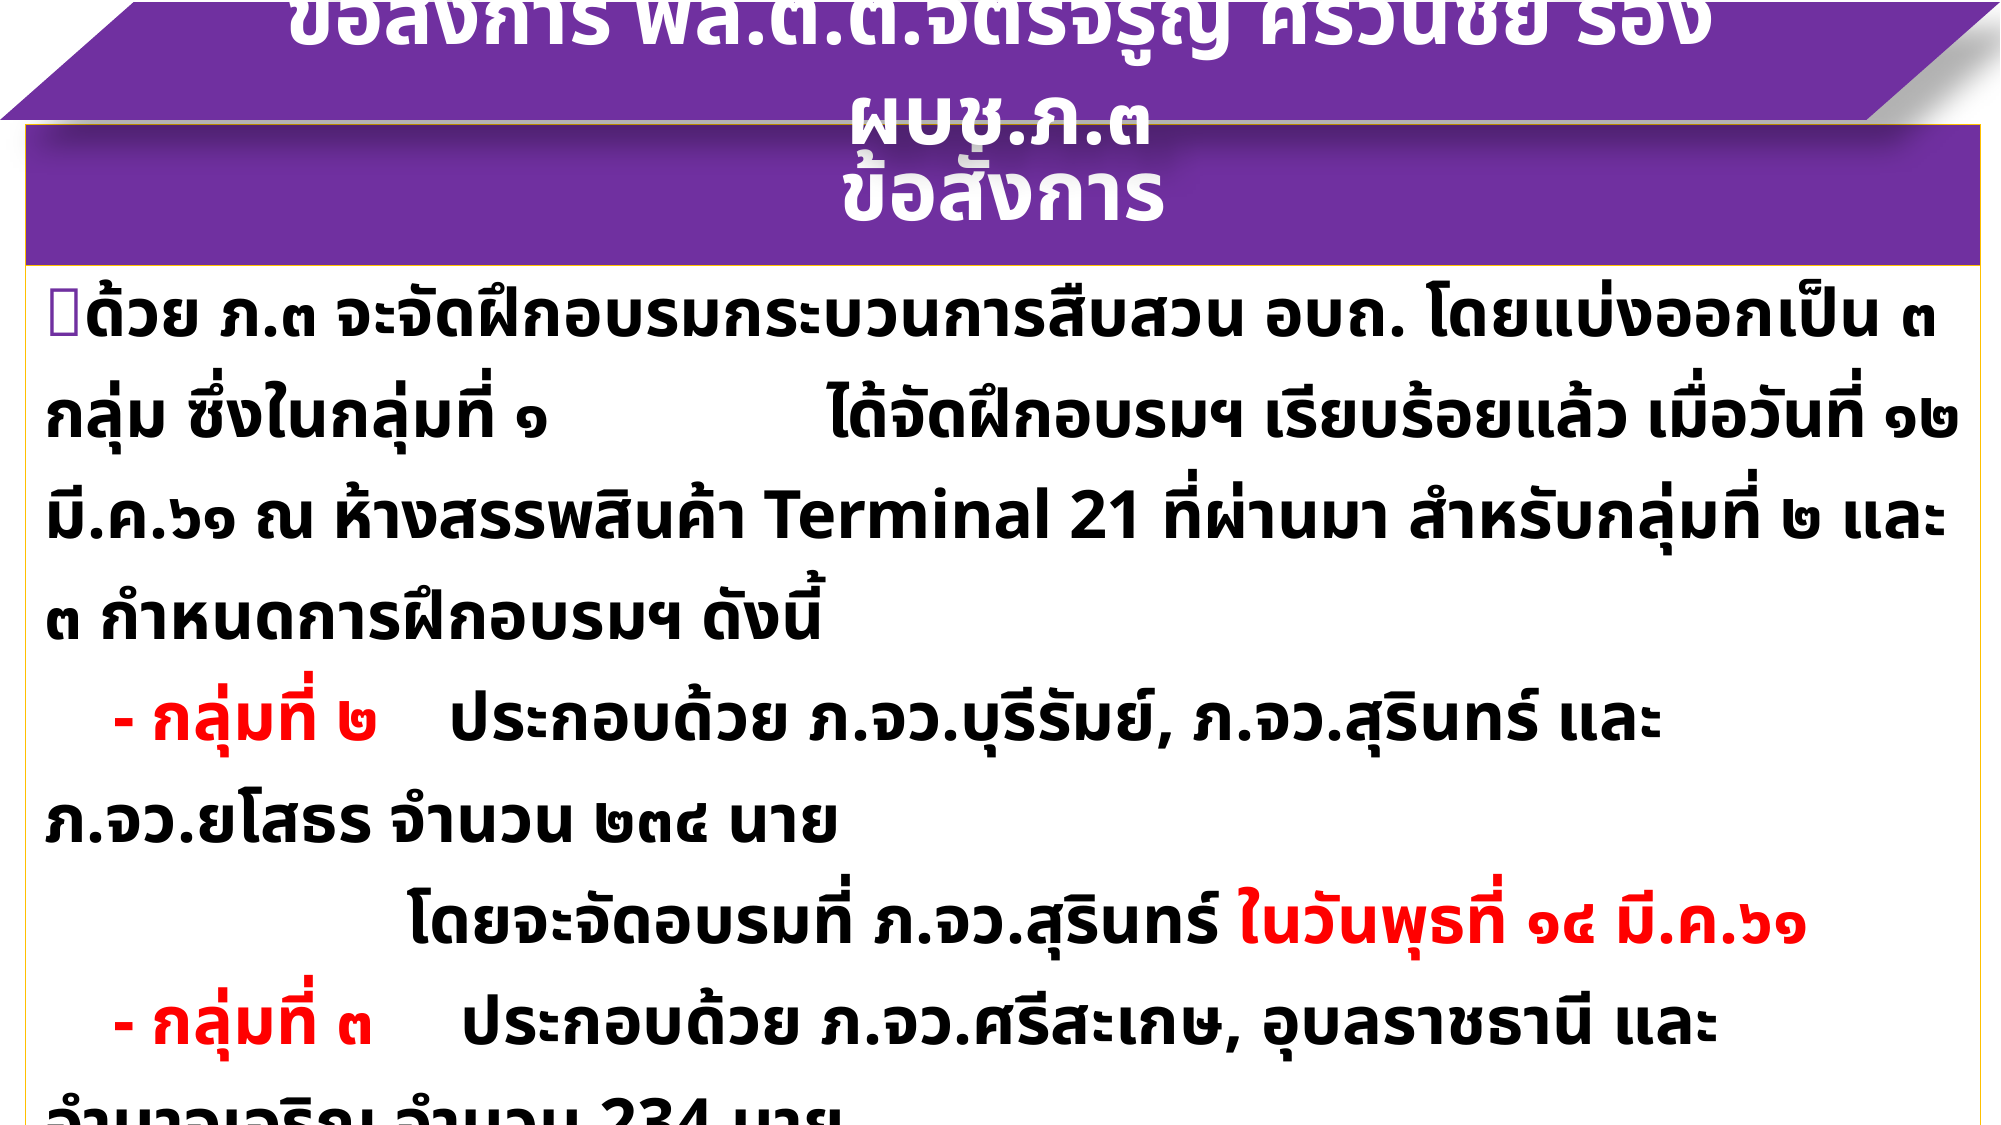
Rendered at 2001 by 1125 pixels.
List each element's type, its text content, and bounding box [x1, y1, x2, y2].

text_box ข้อสั่งการ พล.ต.ต.จิตรจรูญ ศรีวนิชย์ รอง ผบช.ภ.๓ [0, 2, 2000, 120]
table_cell ด้วย ภ.๓ จะจัดฝึกอบรมกระบวนการสืบสวน อบถ. โดยแบ่งออกเป็น ๓ กลุ่ม ซึ่งในกลุ่มที่ ๑ ได้จัดฝึกอบรมฯ เรียบร้อยแล้ว เมื่อวันที่ ๑๒ มี.ค.๖๑ ณ ห้างสรรพสินค้า Terminal 21 ที่ผ่านมา สำหรับกลุ่มที่ ๒ และ ๓ กำหนดการฝึกอบรมฯ ดังนี้ - กลุ่มที่ ๒ ประกอบด้วย ภ.จว.บุรีรัมย์, ภ.จว.สุรินทร์ และ ภ.จว.ยโสธร จำนวน ๒๓๔ นาย โดยจะจัดอบรมที่ ภ.จว.สุรินทร์ ในวันพุธที่ ๑๔ มี.ค.๖๑ - กลุ่มที่ ๓ ประกอบด้วย ภ.จว.ศรีสะเกษ, อุบลราชธานี และอำนาจเจริญ จำนวน 234 นาย โดยจะจัดอบรมที่ ภ.จว.อุบลราชธานี ในวันพฤหัสบดีที่ ๑๕ มี.ค.๖๑ ในการนี้ พล.ต.ท.ดำรงศักดิ์ กิตติประภัสร์ ผบช.ภ.๓/เป็นประธาน พร้อมด้วย พล.ต.ต.จิตรจรูญ ศรีวนิชย์ รอง ผบช.ภ.๓ จะเข้าร่วมพิธีเปิดการฝึกอบรมฯ ด้วย จึงกำชับให้ ผบก.ภ.จว. ควบคุม กำกับ ดูแล สถานที่ที่ใช้ในการฝึกอบรมฯ ให้เป็นไปด้วยความเรียบร้อย รวมถึงมอบหมายให้ รอง ผบก.ภ.จว. (ที่รับผิดชอบ) ร่วมสังเกตการณ์ตลอดการฝึกอบรมฯ ด้วย [26, 266, 1980, 1125]
table_header ข้อสั่งการ [26, 125, 1980, 265]
